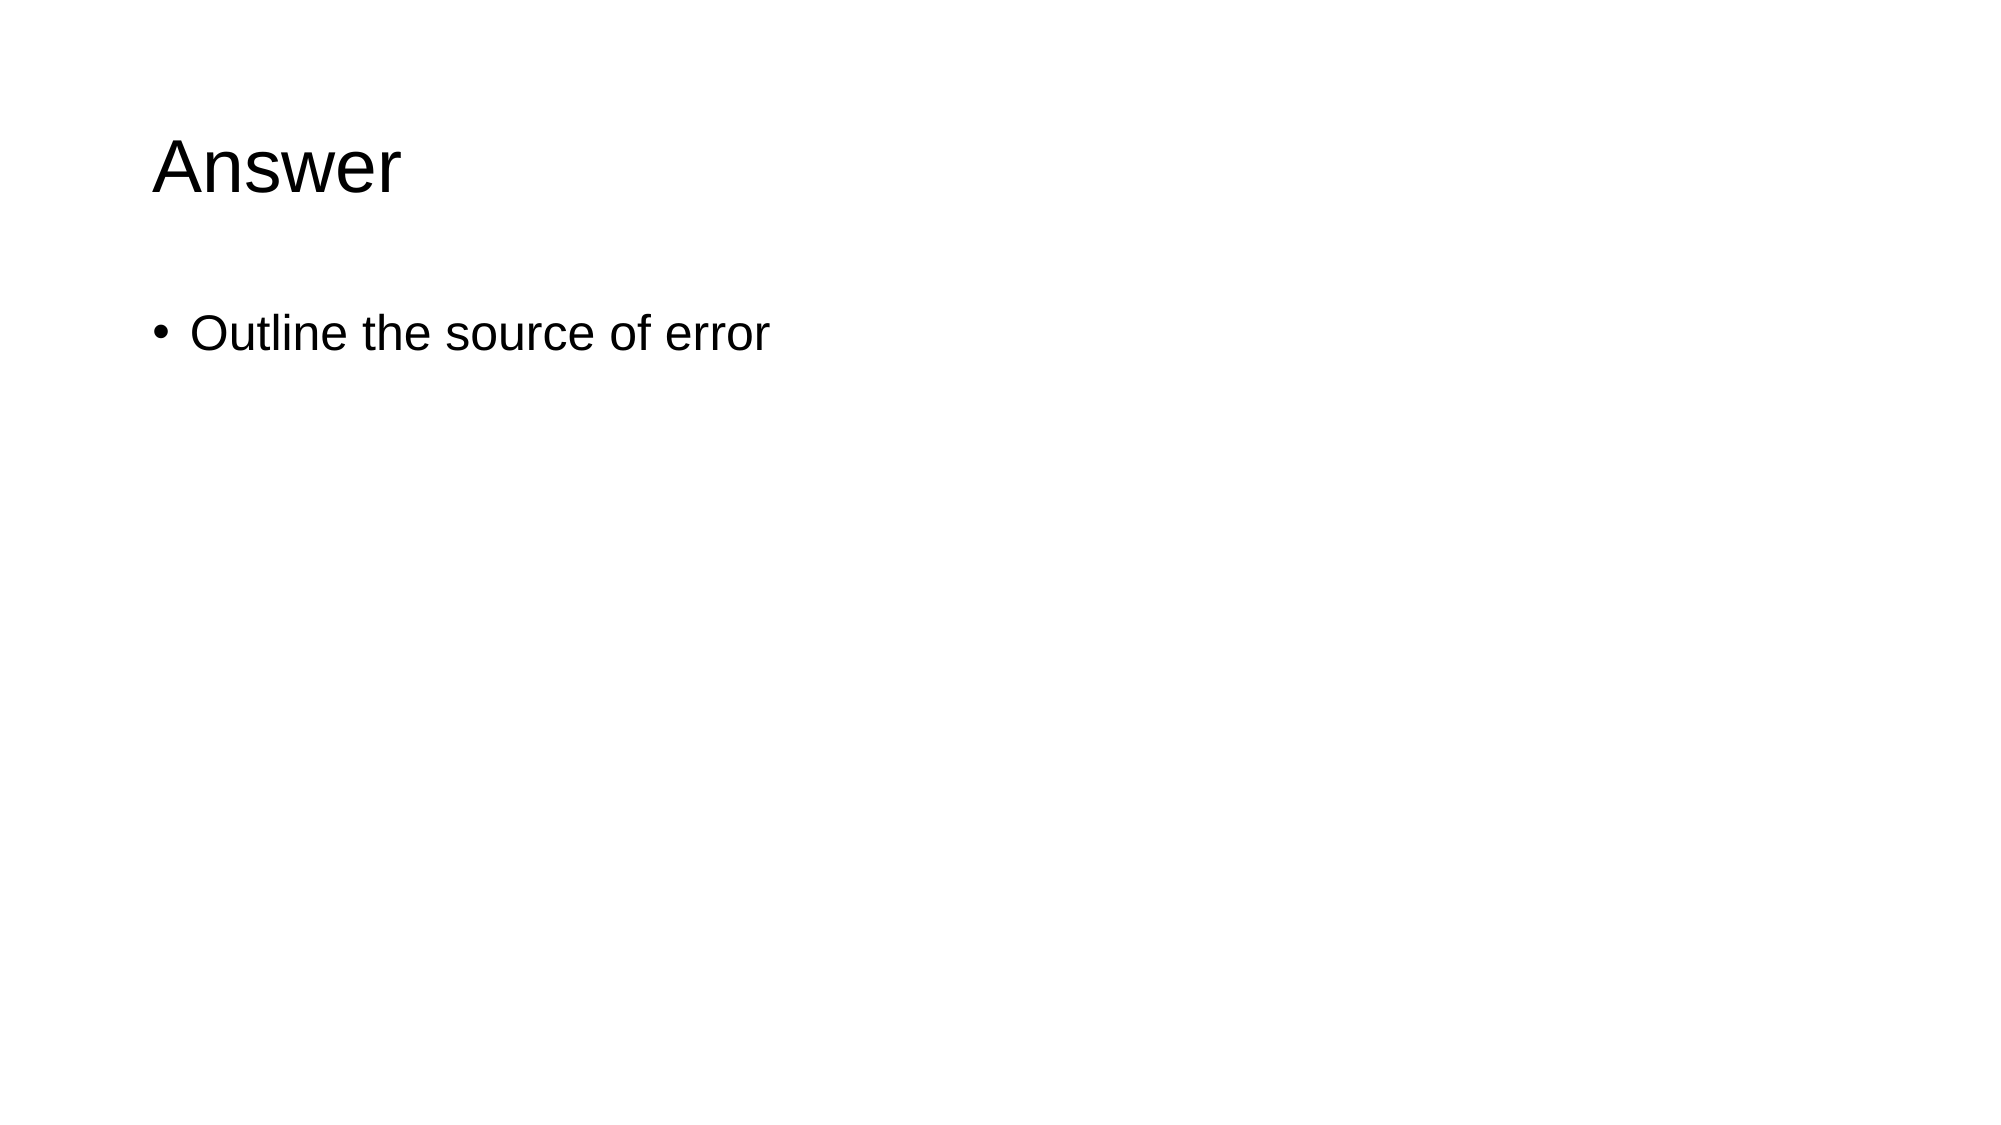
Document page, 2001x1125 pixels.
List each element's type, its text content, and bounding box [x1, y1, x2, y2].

list Outline the source of error [137, 299, 1863, 1014]
title Answer [137, 59, 1863, 278]
